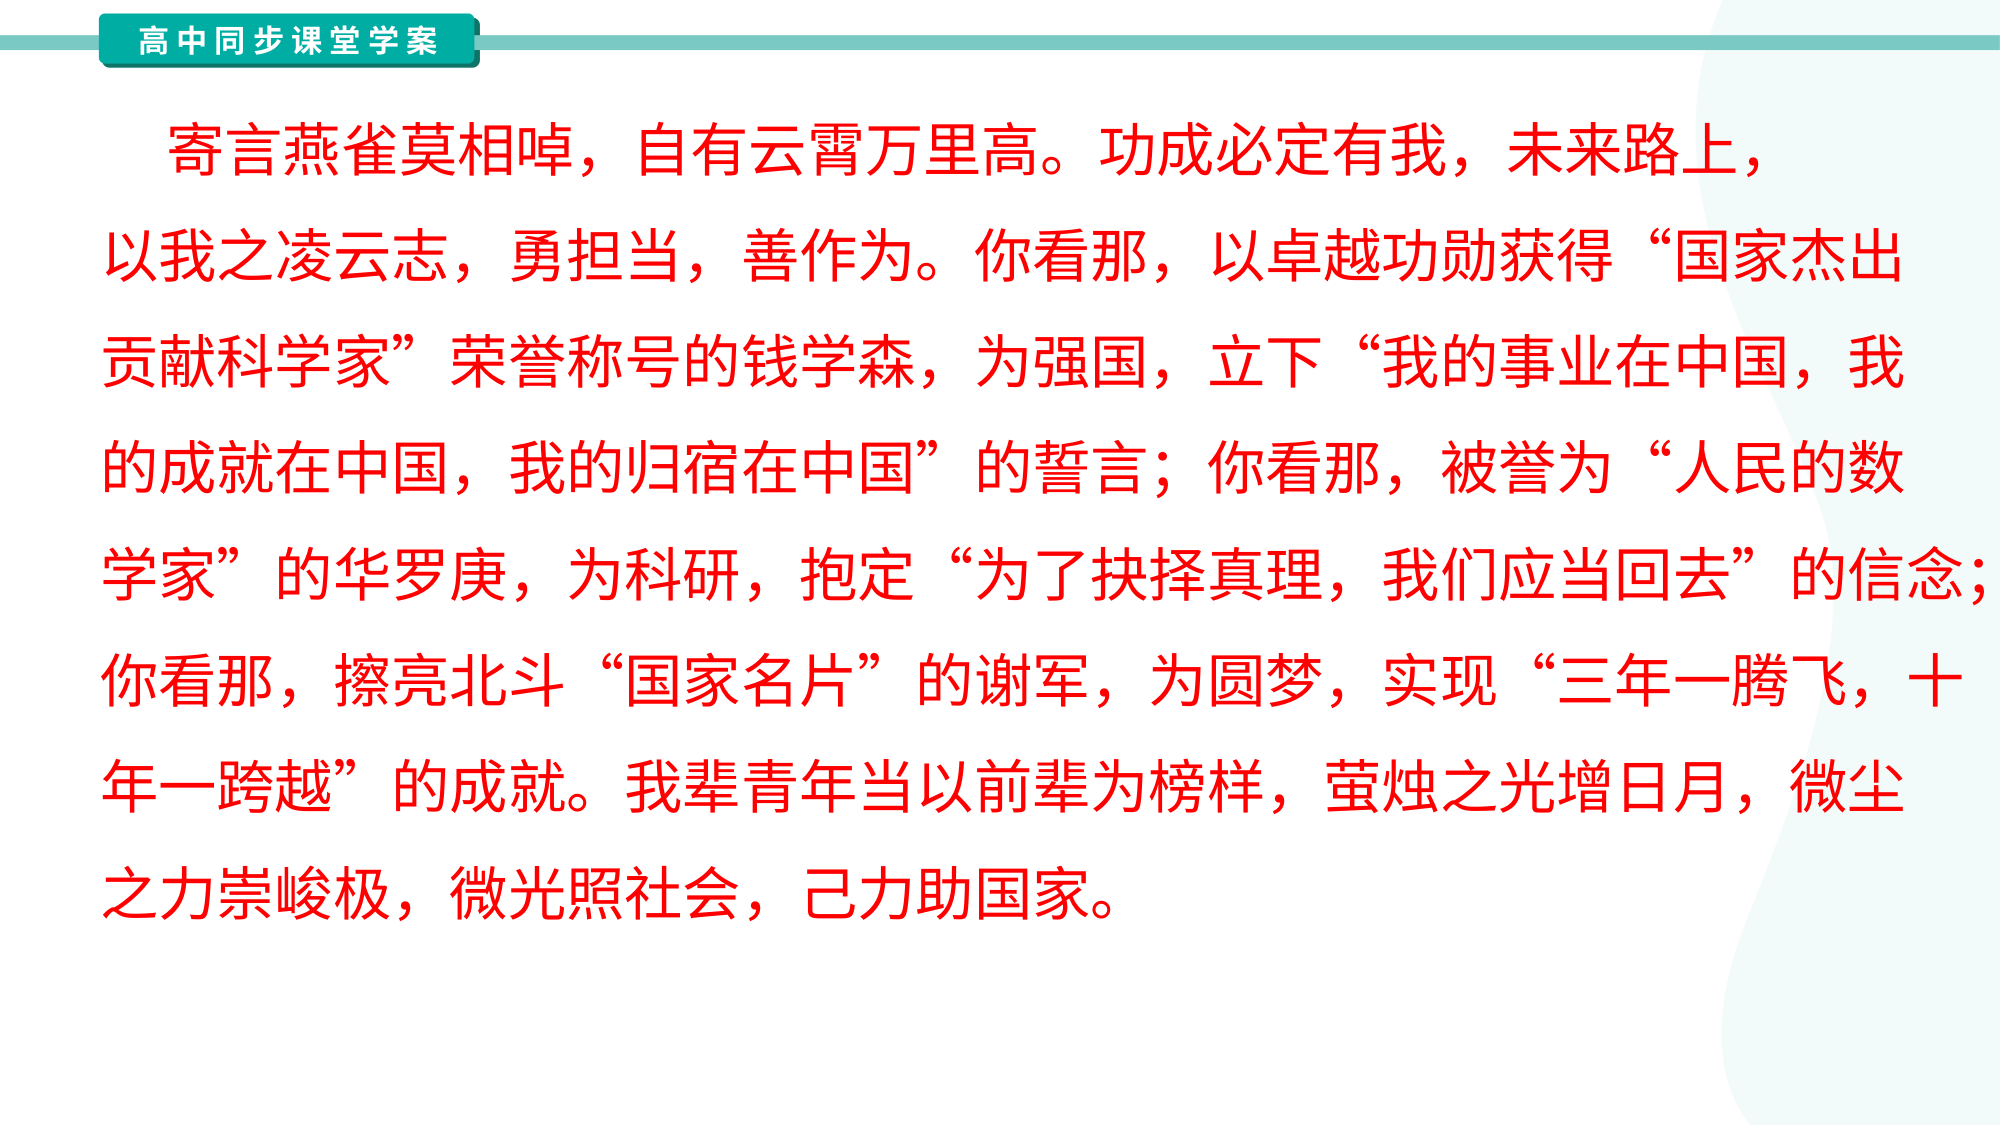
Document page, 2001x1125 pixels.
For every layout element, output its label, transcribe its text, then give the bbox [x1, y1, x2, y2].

picture [0, 0, 2000, 1125]
text_box 寄言燕雀莫相啅，自有云霄万里高。功成必定有我，未来路上， 以我之凌云志，勇担当，善作为。你看那，以卓越功勋获得“国家杰出 贡献科学家”荣誉称号的钱学森，为强国，立下“我的事业在中国，我 的成就在中国，我的归宿在中国”的誓言；你看那，被誉为“人民的数 学家”的华罗庚，为科研，抱定“为了抉择真理，我们应当回去”的信念； 你看那，擦亮北斗“国家名片”的谢军，为圆梦，实现“三年一腾飞，十 年一跨越”的成就。我辈青年当以前辈为榜样，萤烛之光增日月，微尘 之力崇峻极，微光照社会，己力助国家。 [100, 76, 1899, 927]
